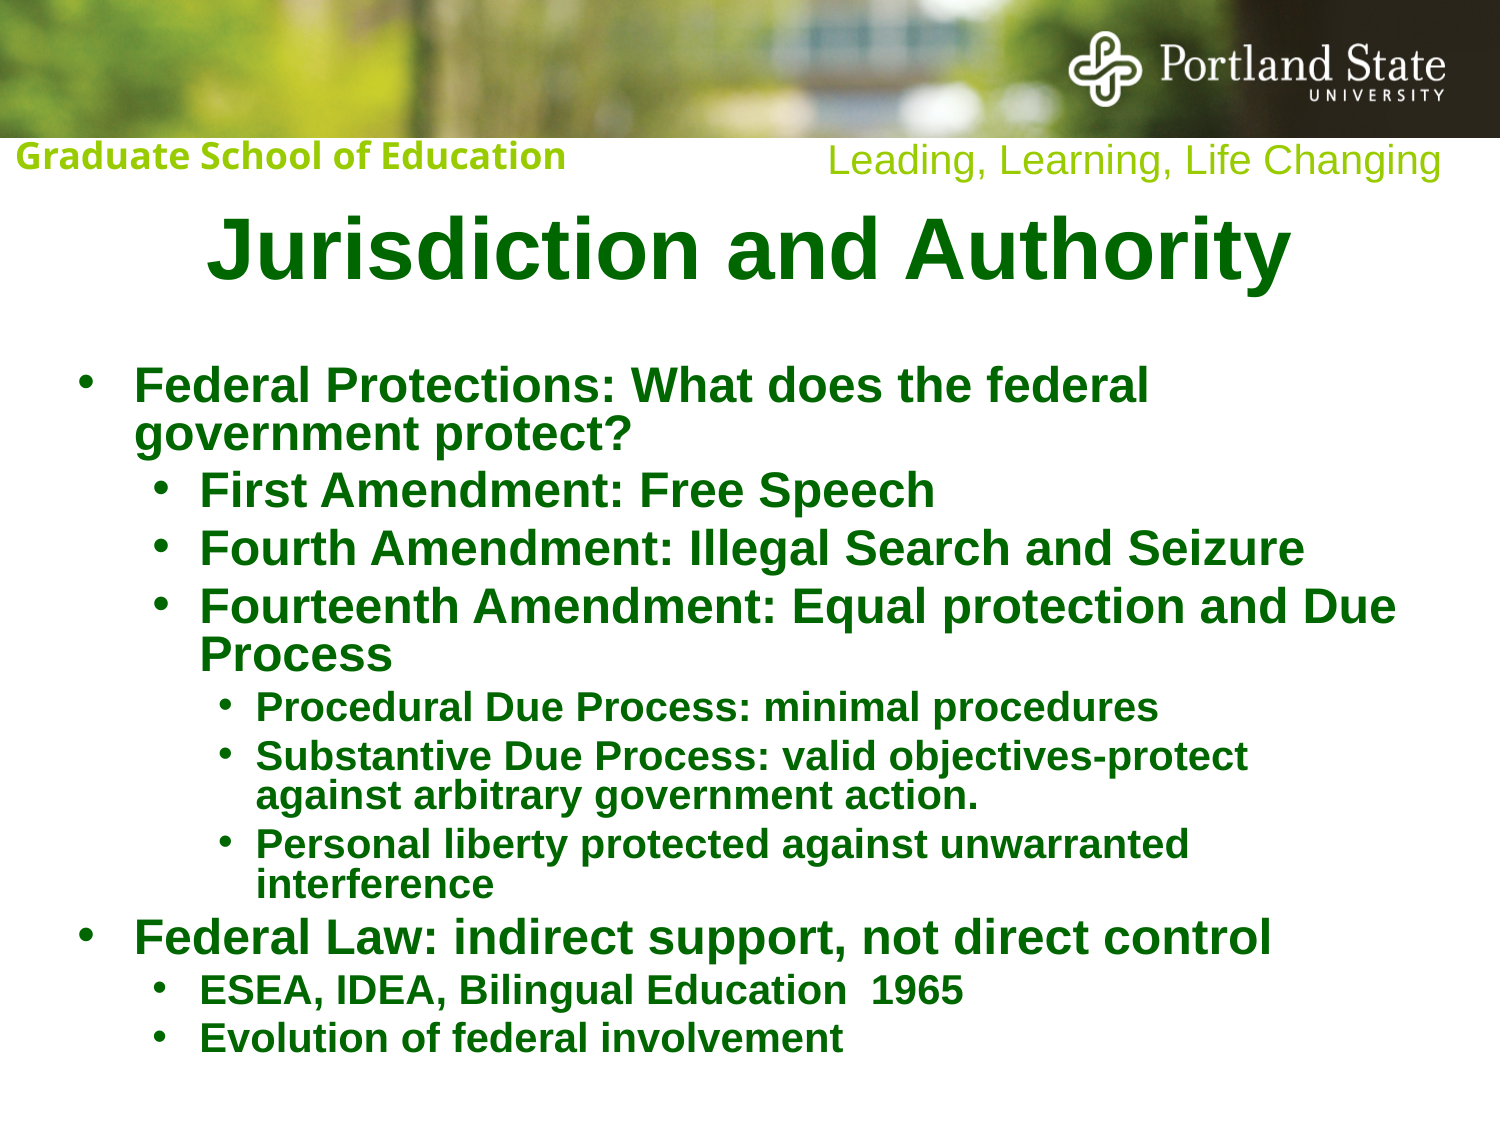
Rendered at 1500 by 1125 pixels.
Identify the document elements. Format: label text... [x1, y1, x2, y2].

list Federal Protections: What does the federal government protect? First Amendment: Free Speech Fourth Amendment: Illegal Search and Seizure Fourteenth Amendment: Equal protection and Due Process Procedural Due Process: minimal procedures Substantive Due Process: valid objectives-protect against arbitrary government action. Personal liberty protected against unwarranted interference Federal Law: indirect support, not direct control ESEA, IDEA, Bilingual Education 1965 Evolution of federal involvement [62, 355, 1413, 1125]
title Jurisdiction and Authority [0, 202, 1500, 301]
